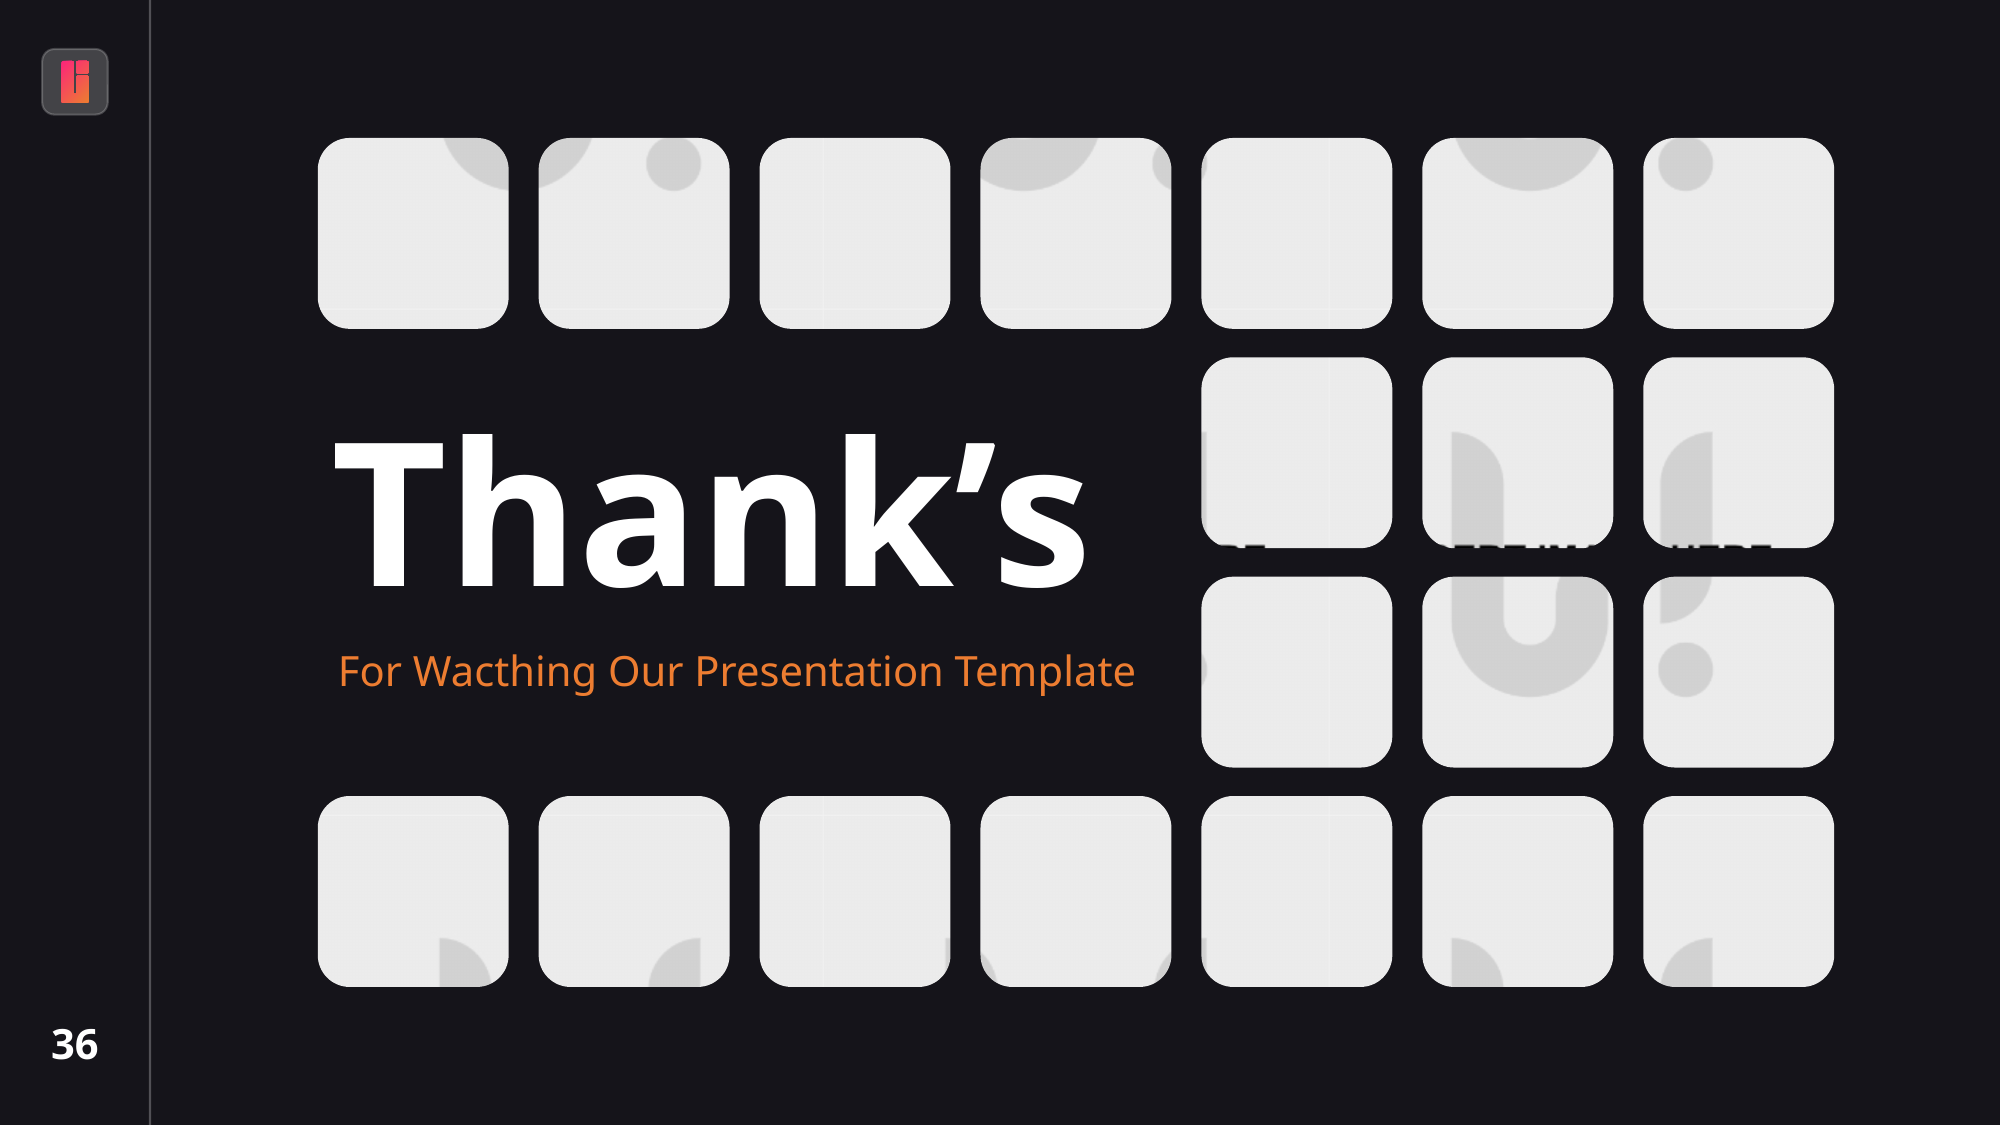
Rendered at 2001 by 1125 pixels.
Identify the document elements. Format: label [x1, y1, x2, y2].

picture [317, 137, 1835, 987]
